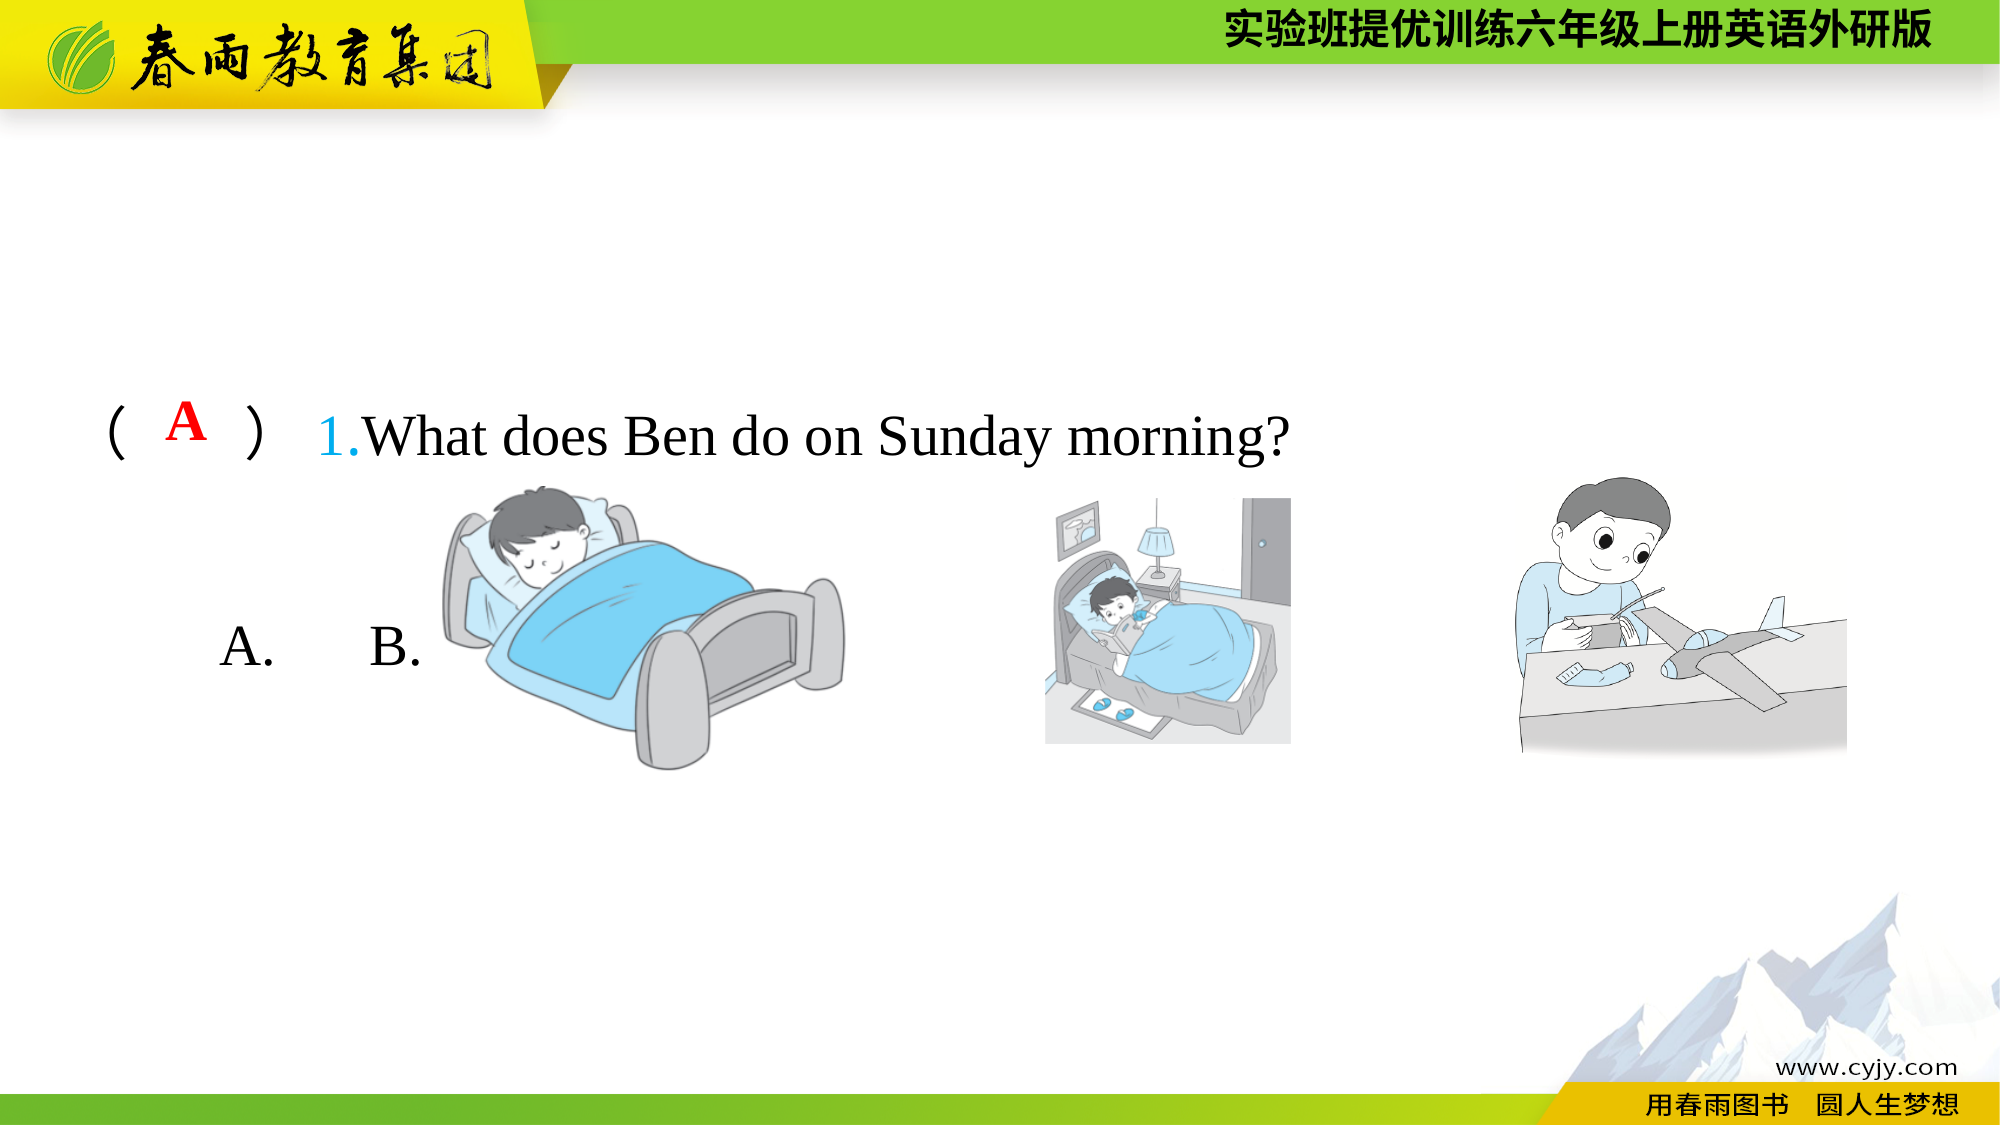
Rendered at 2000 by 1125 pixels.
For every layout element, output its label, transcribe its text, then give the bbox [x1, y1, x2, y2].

text_box A [151, 374, 222, 460]
list （ ）1.What does Ben do on Sunday morning? A. B. C. [54, 355, 1939, 676]
picture [0, 0, 2000, 1125]
